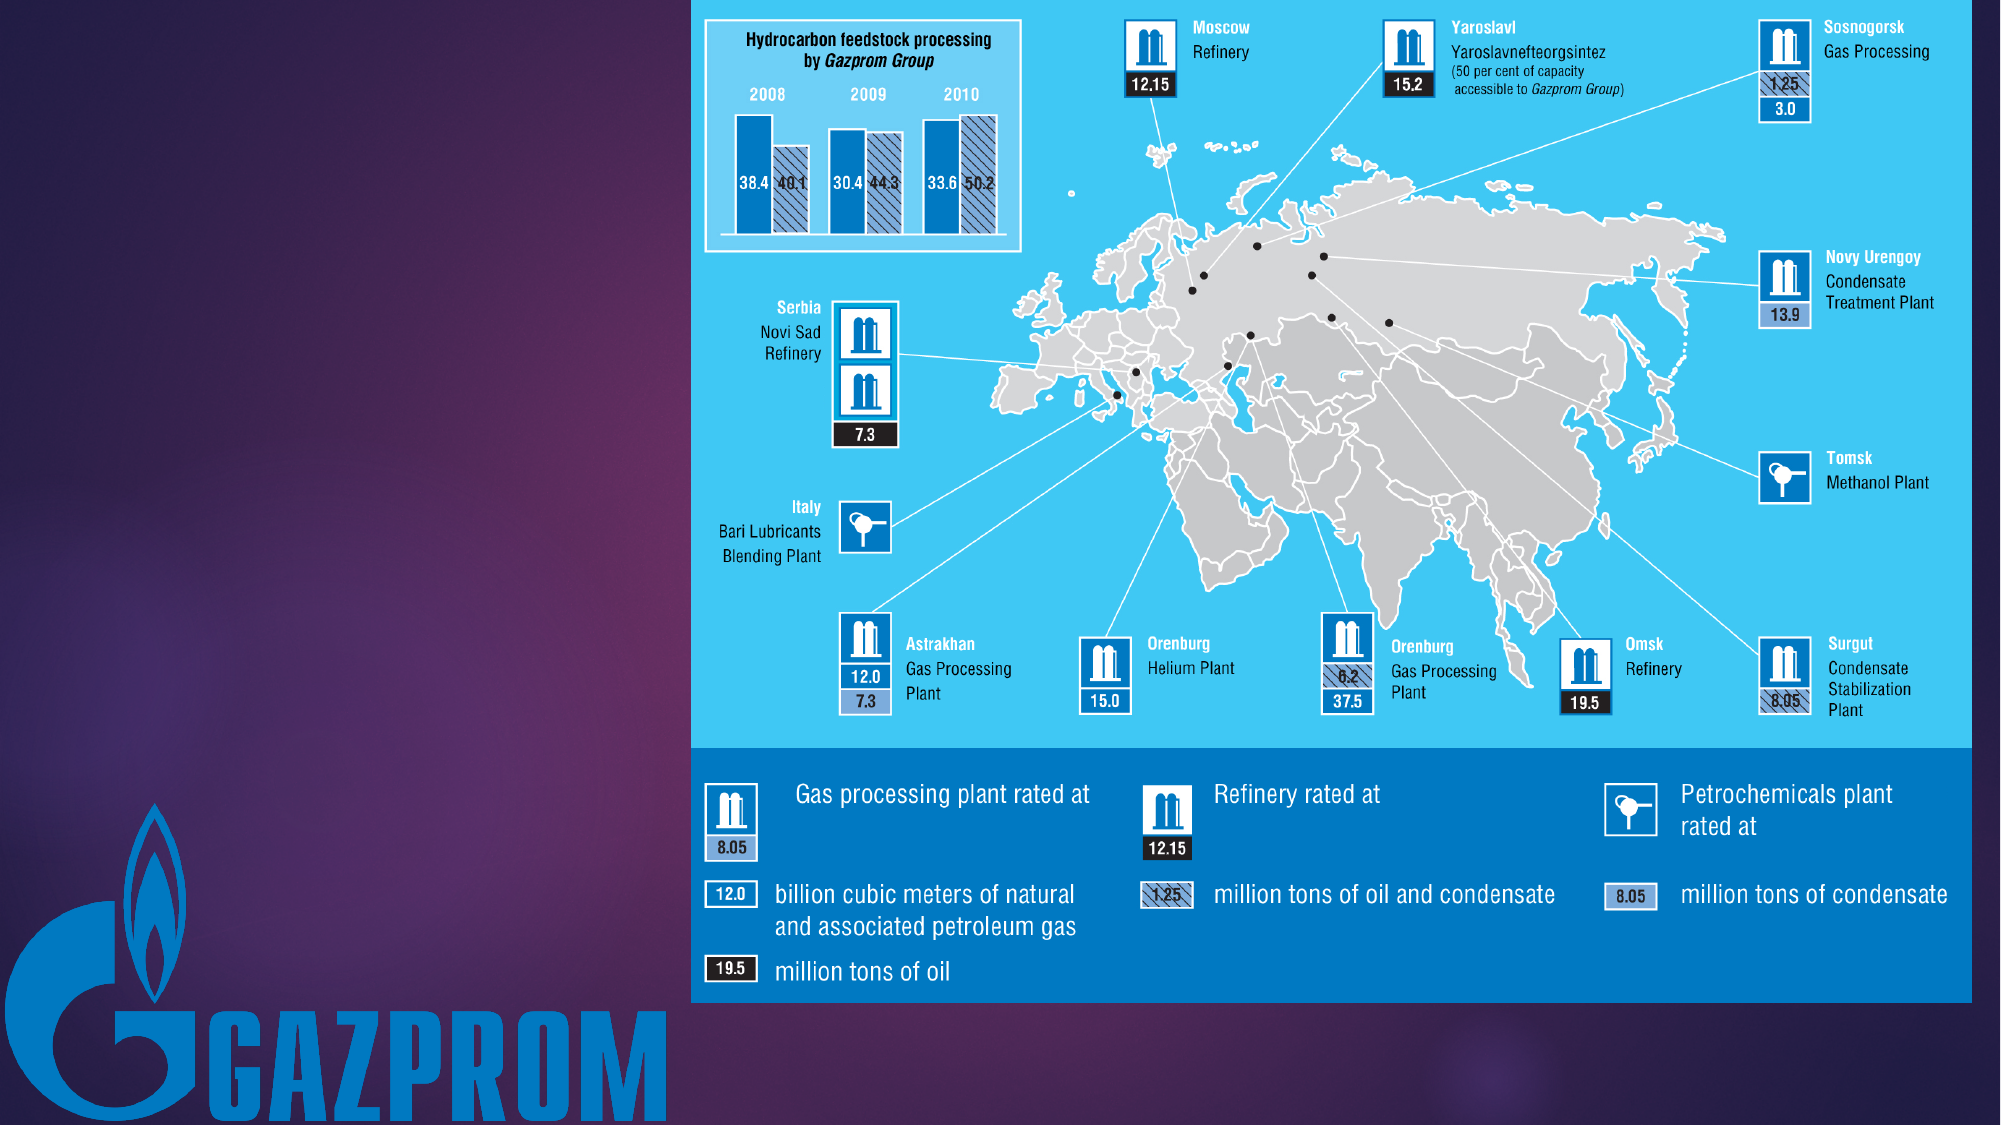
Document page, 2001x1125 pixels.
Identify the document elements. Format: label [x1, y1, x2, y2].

picture [691, 0, 1972, 1125]
picture [0, 437, 671, 1125]
